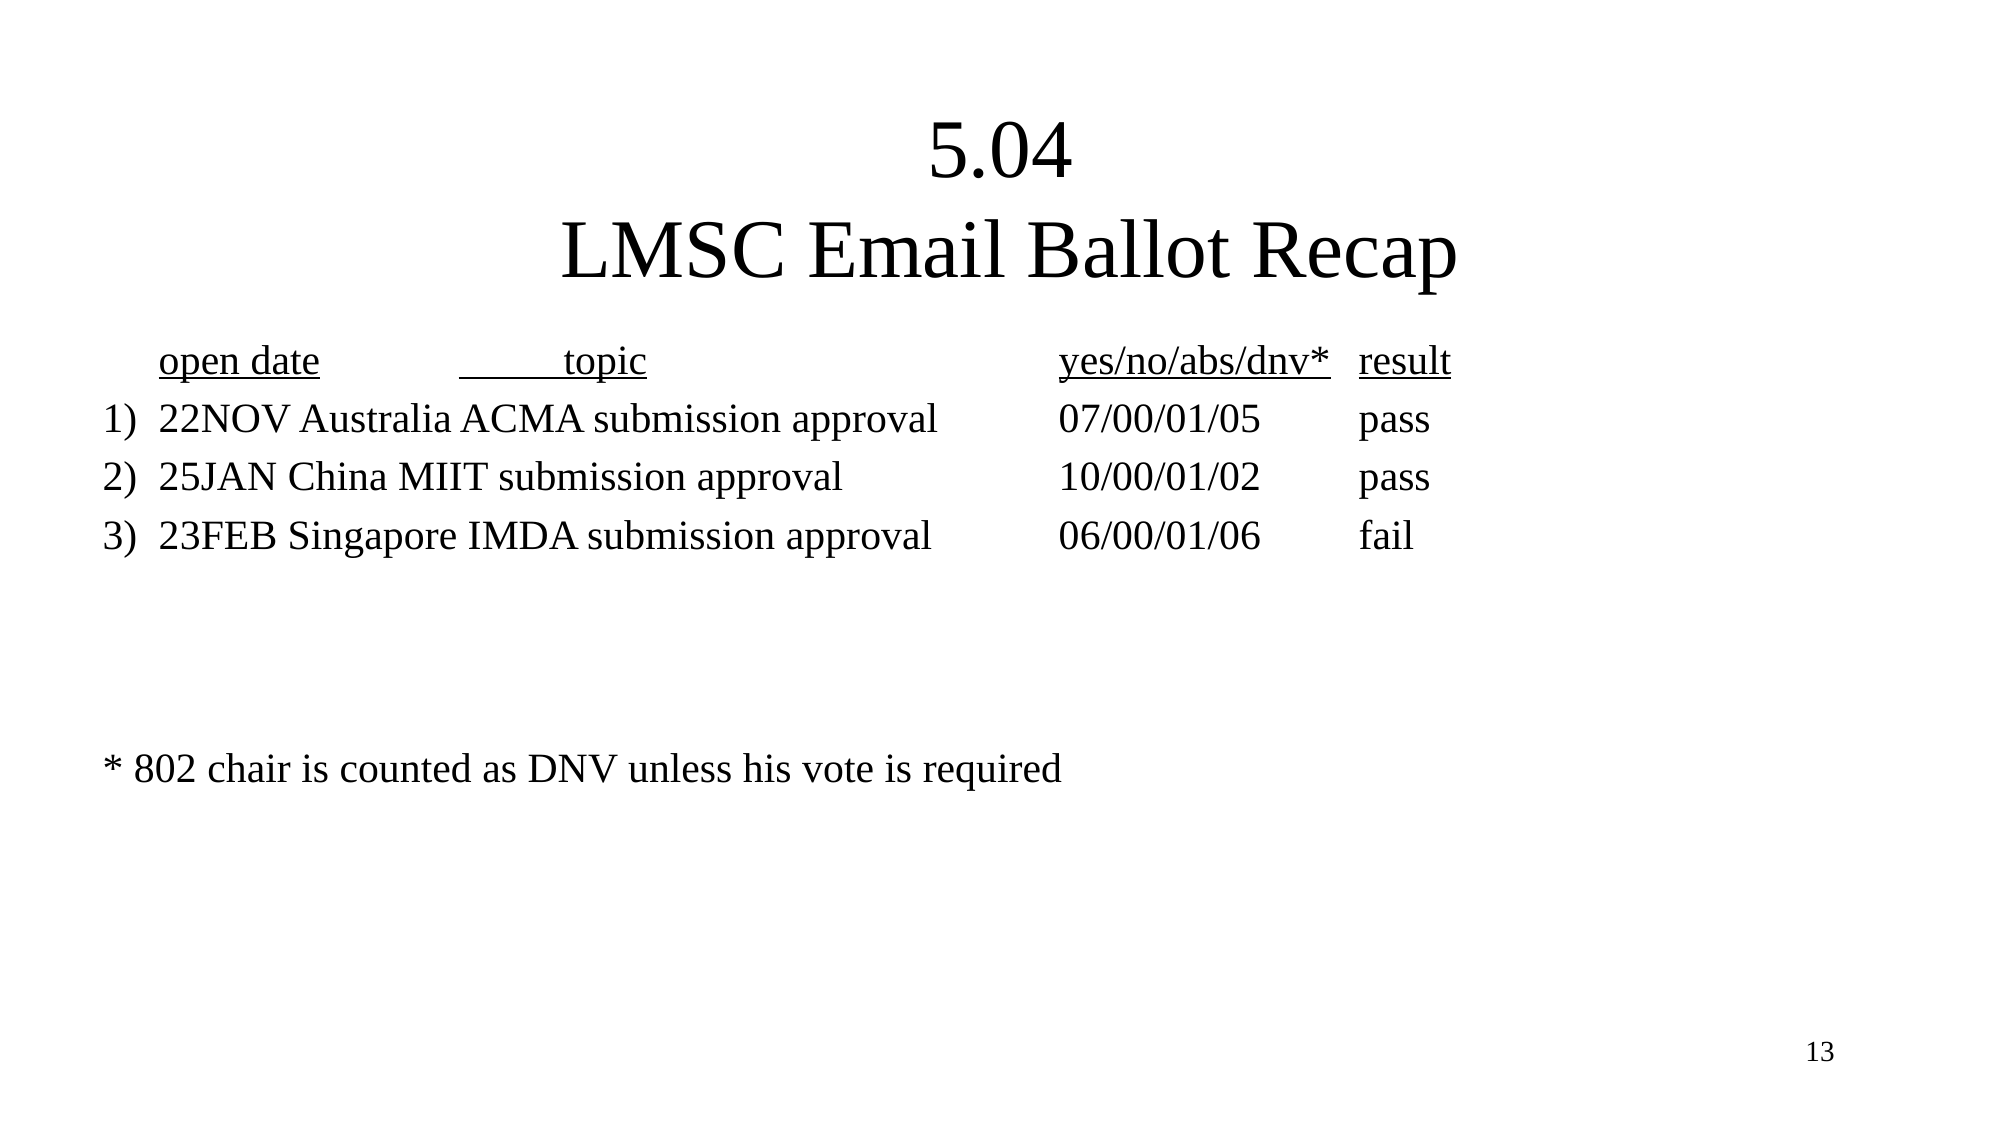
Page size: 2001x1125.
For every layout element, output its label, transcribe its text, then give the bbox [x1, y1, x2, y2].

list open date topic yes/no/abs/dnv* result 22NOV Australia ACMA submission approval 07/00/01/05 pass 25JAN China MIIT submission approval 10/00/01/02 pass 23FEB Singapore IMDA submission approval 06/00/01/06 fail * 802 chair is counted as DNV unless his vote is required [87, 324, 1788, 1001]
slide_number 13 [1433, 1024, 1851, 1101]
title 5.04 LMSC Email Ballot Recap [149, 99, 1851, 288]
